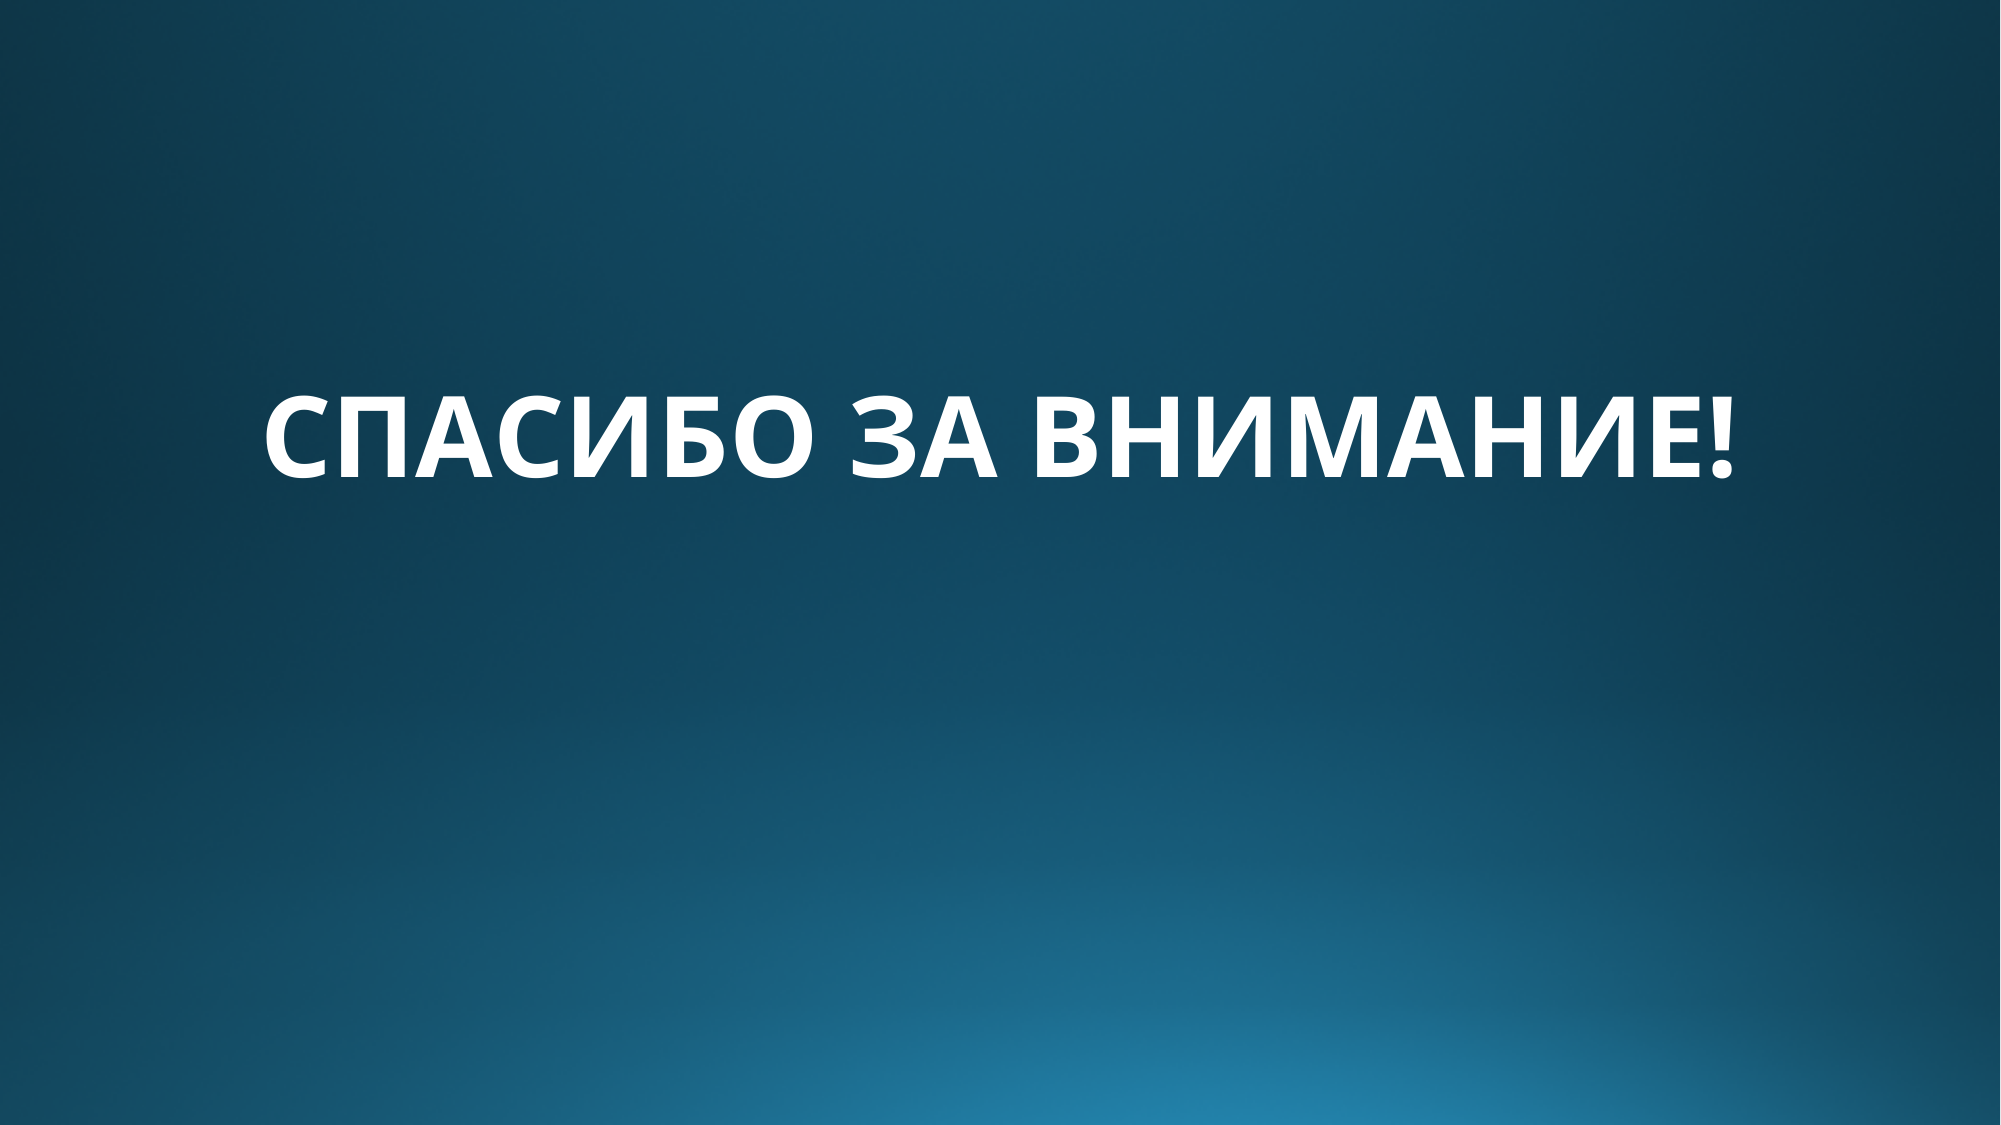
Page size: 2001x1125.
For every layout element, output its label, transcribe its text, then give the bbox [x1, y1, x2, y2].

title СПАСИБО ЗА ВНИМАНИЕ! [137, 332, 1863, 550]
picture [0, 0, 2001, 1125]
